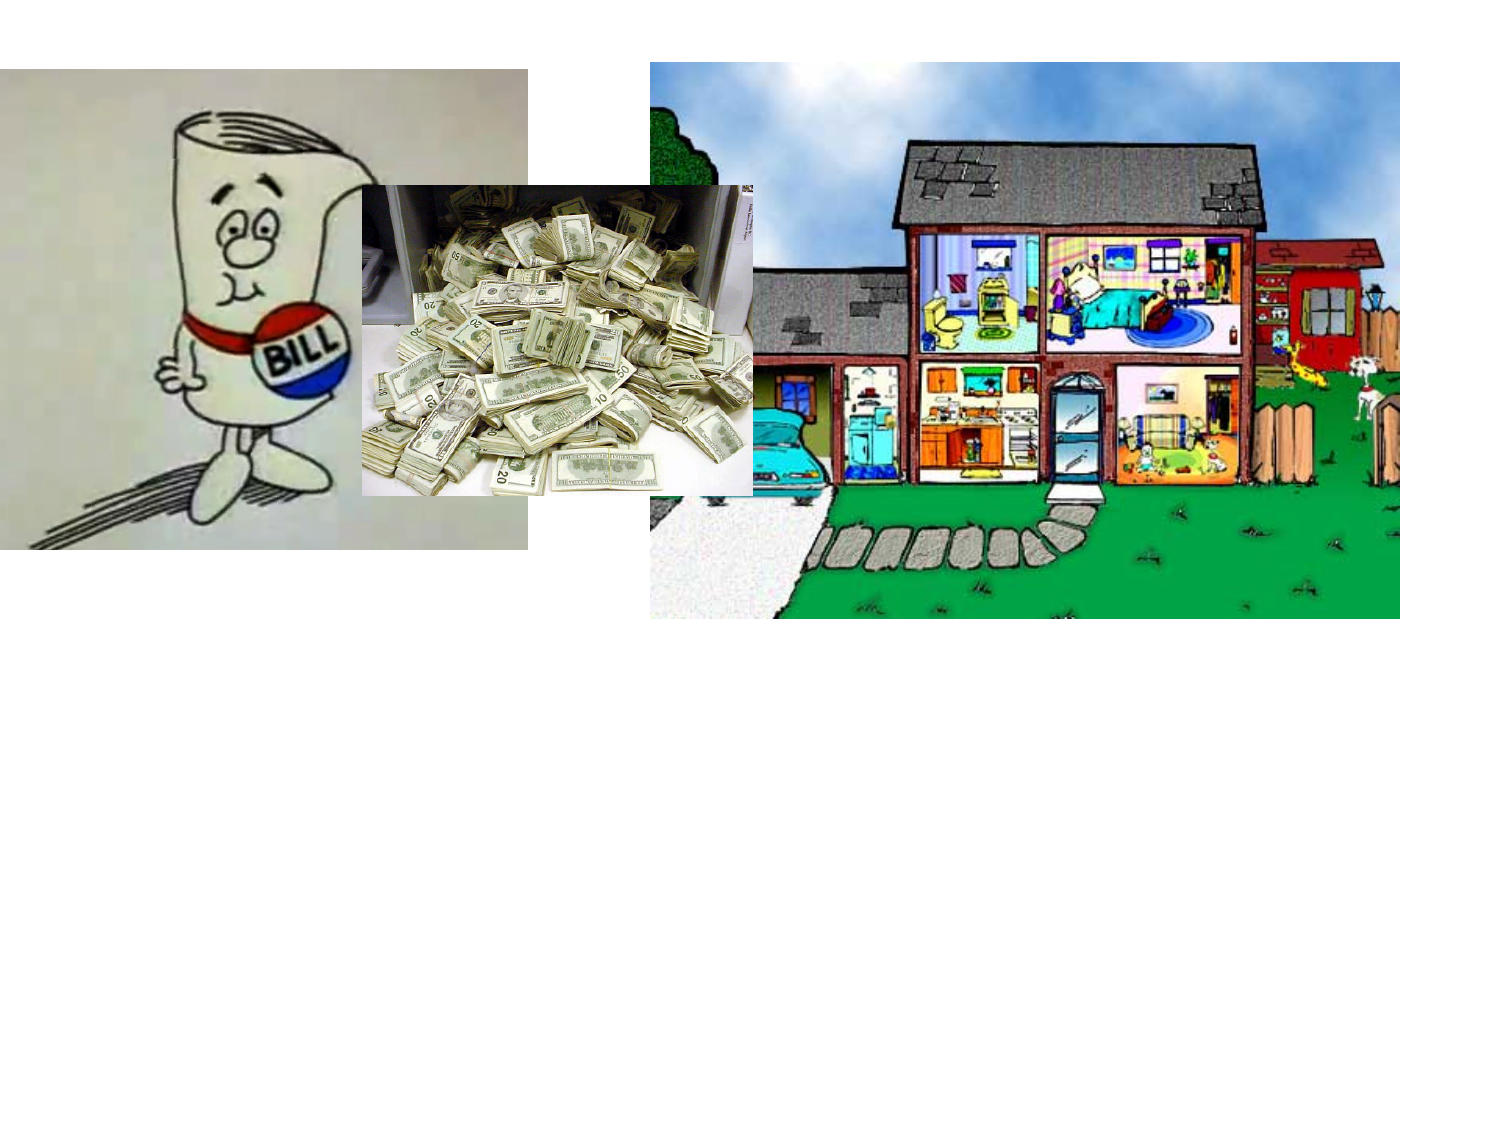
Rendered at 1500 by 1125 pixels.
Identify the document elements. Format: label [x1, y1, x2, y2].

picture [0, 62, 1401, 619]
